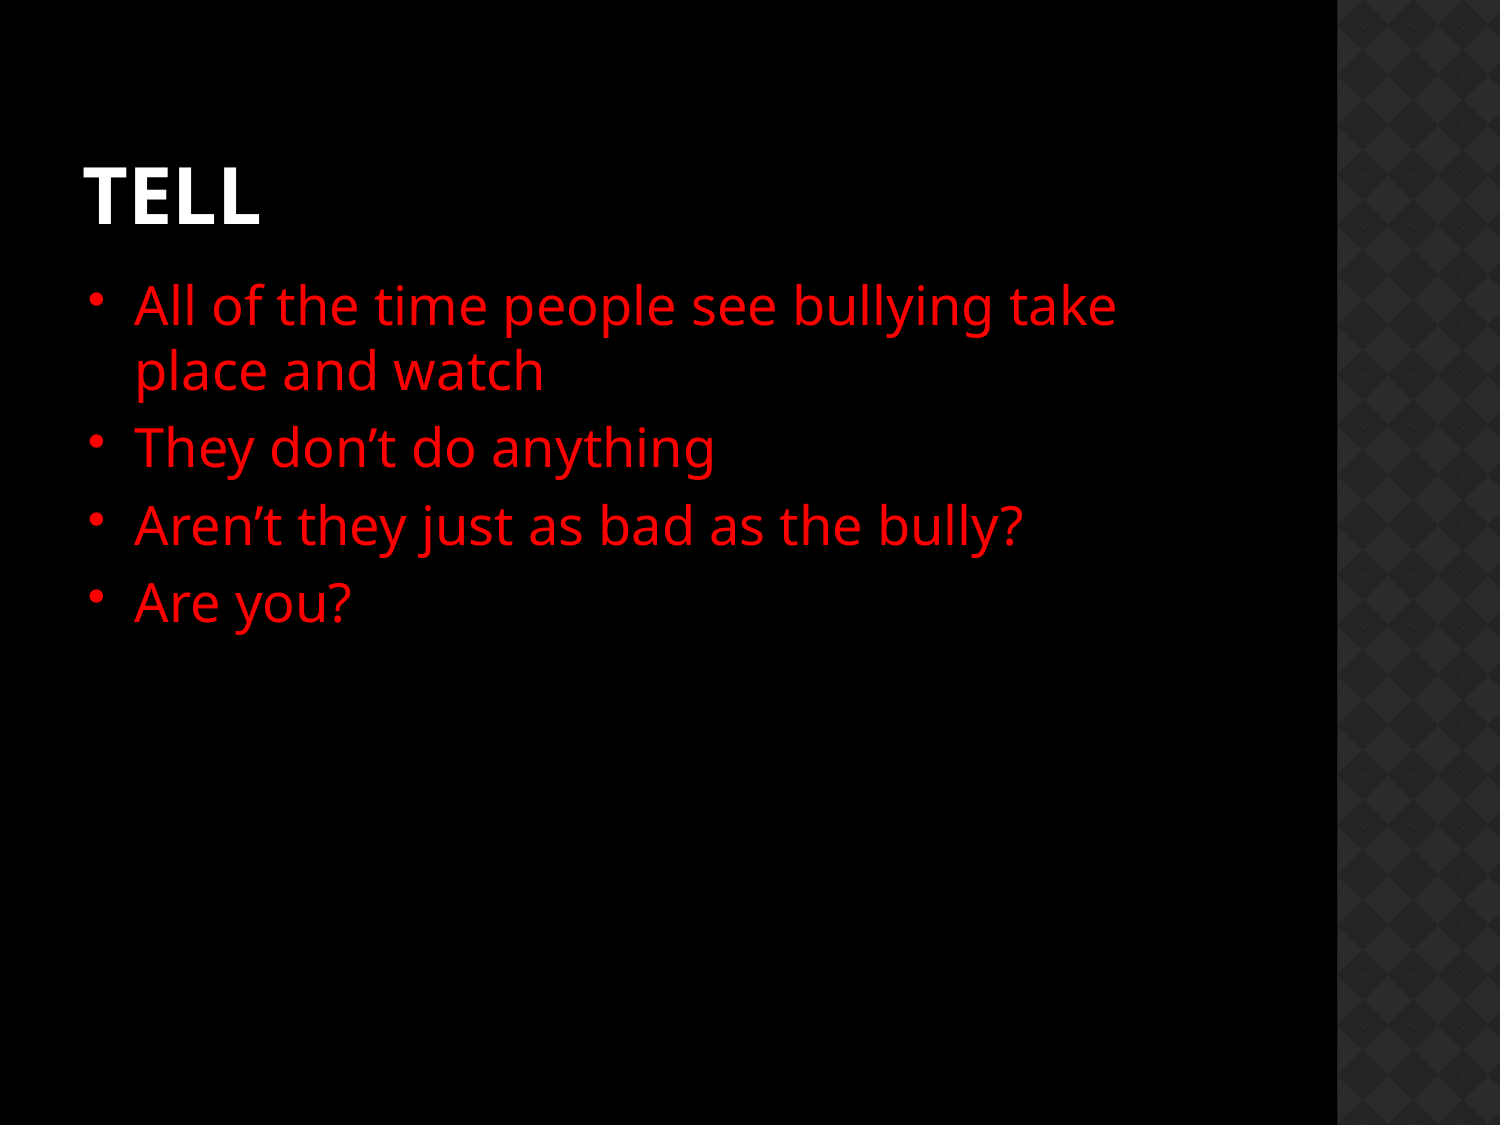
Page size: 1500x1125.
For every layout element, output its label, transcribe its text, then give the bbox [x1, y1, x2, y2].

title Tell [75, 52, 1263, 240]
list All of the time people see bullying take place and watch They don’t do anything Aren’t they just as bad as the bully? Are you? [75, 264, 1263, 1059]
picture [1337, 0, 1500, 1125]
